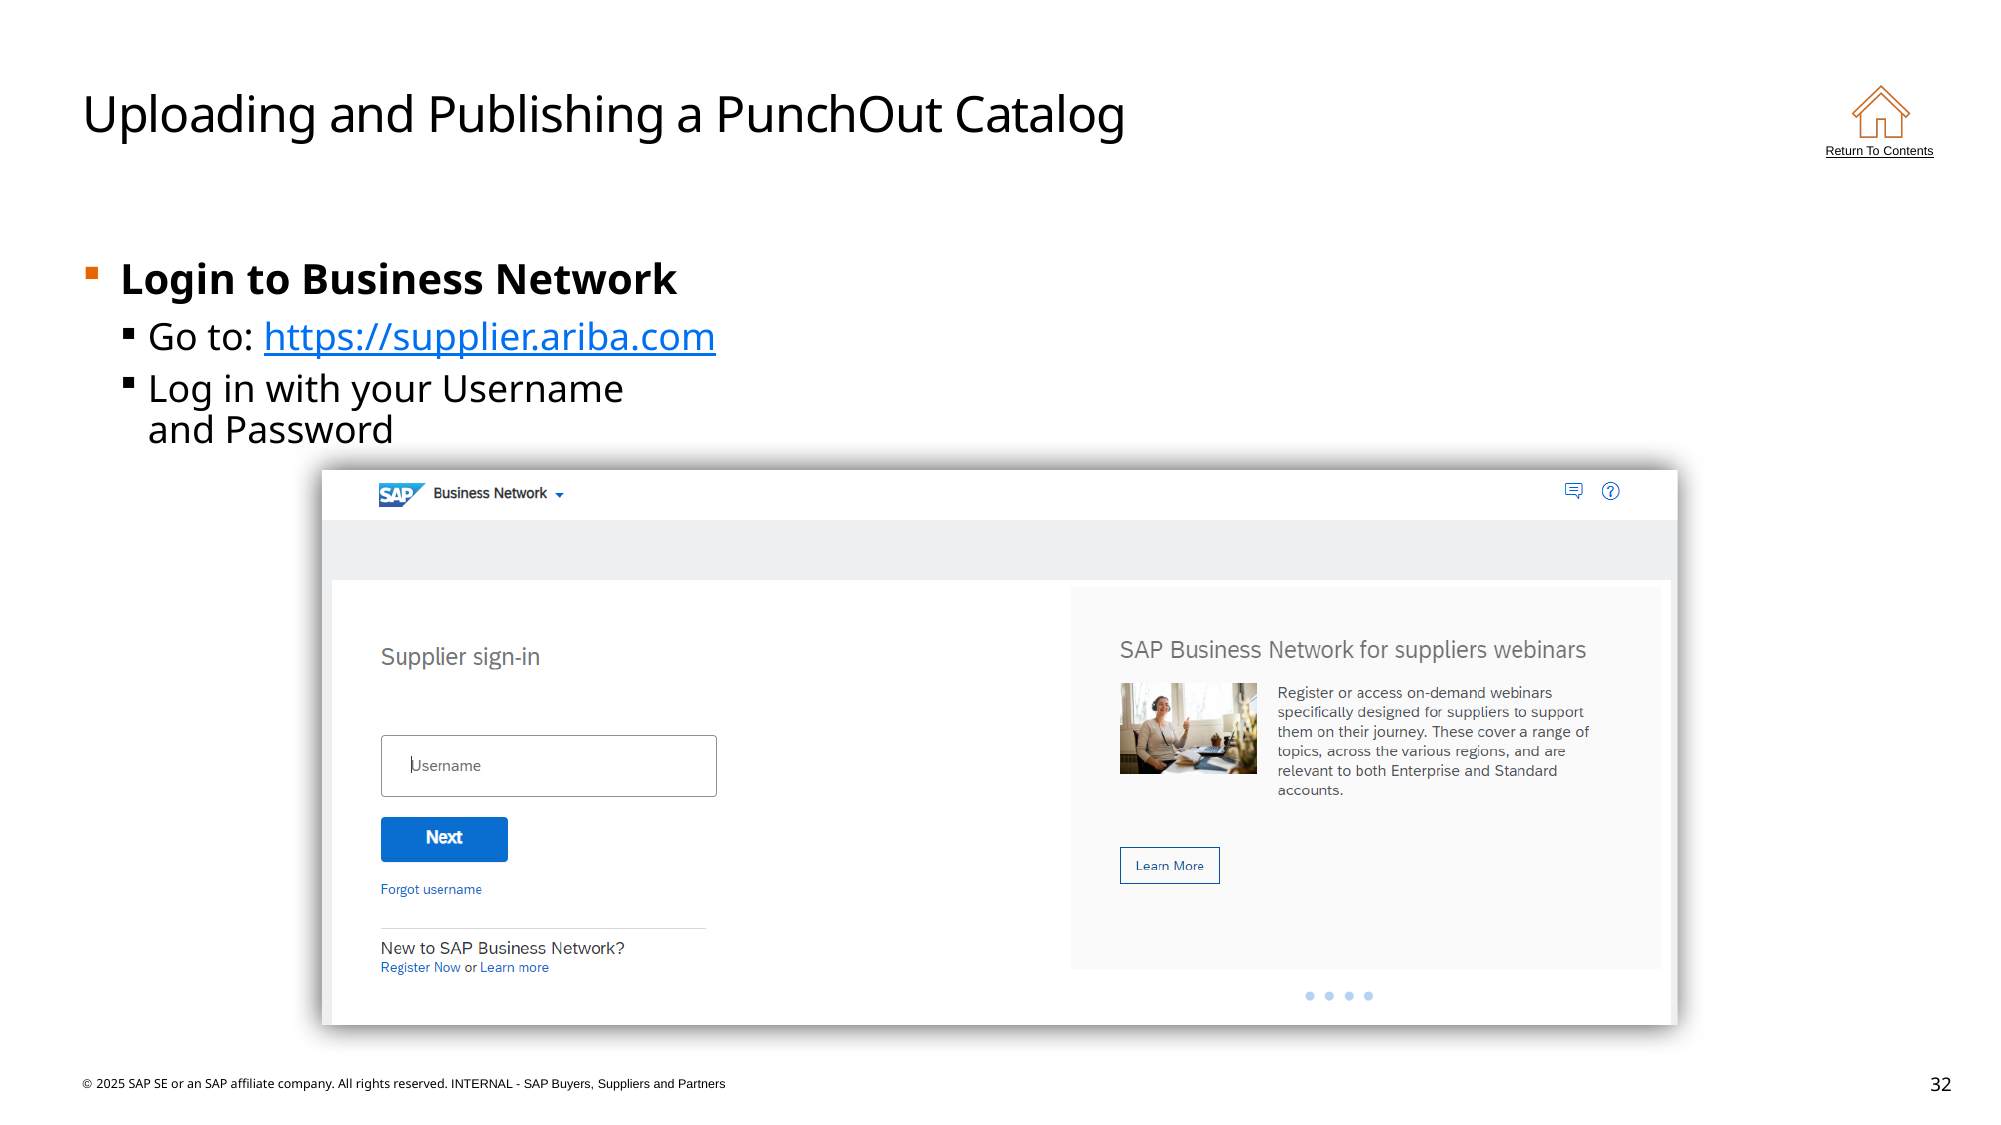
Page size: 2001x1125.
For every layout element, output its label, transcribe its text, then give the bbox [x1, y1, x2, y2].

picture [1847, 76, 1915, 145]
title Uploading and Publishing a PunchOut Catalog [82, 82, 1810, 144]
picture [321, 469, 1678, 1025]
list Login to Business Network Go to: https://supplier.ariba.com Log in with your Username and Password [82, 255, 1918, 1041]
